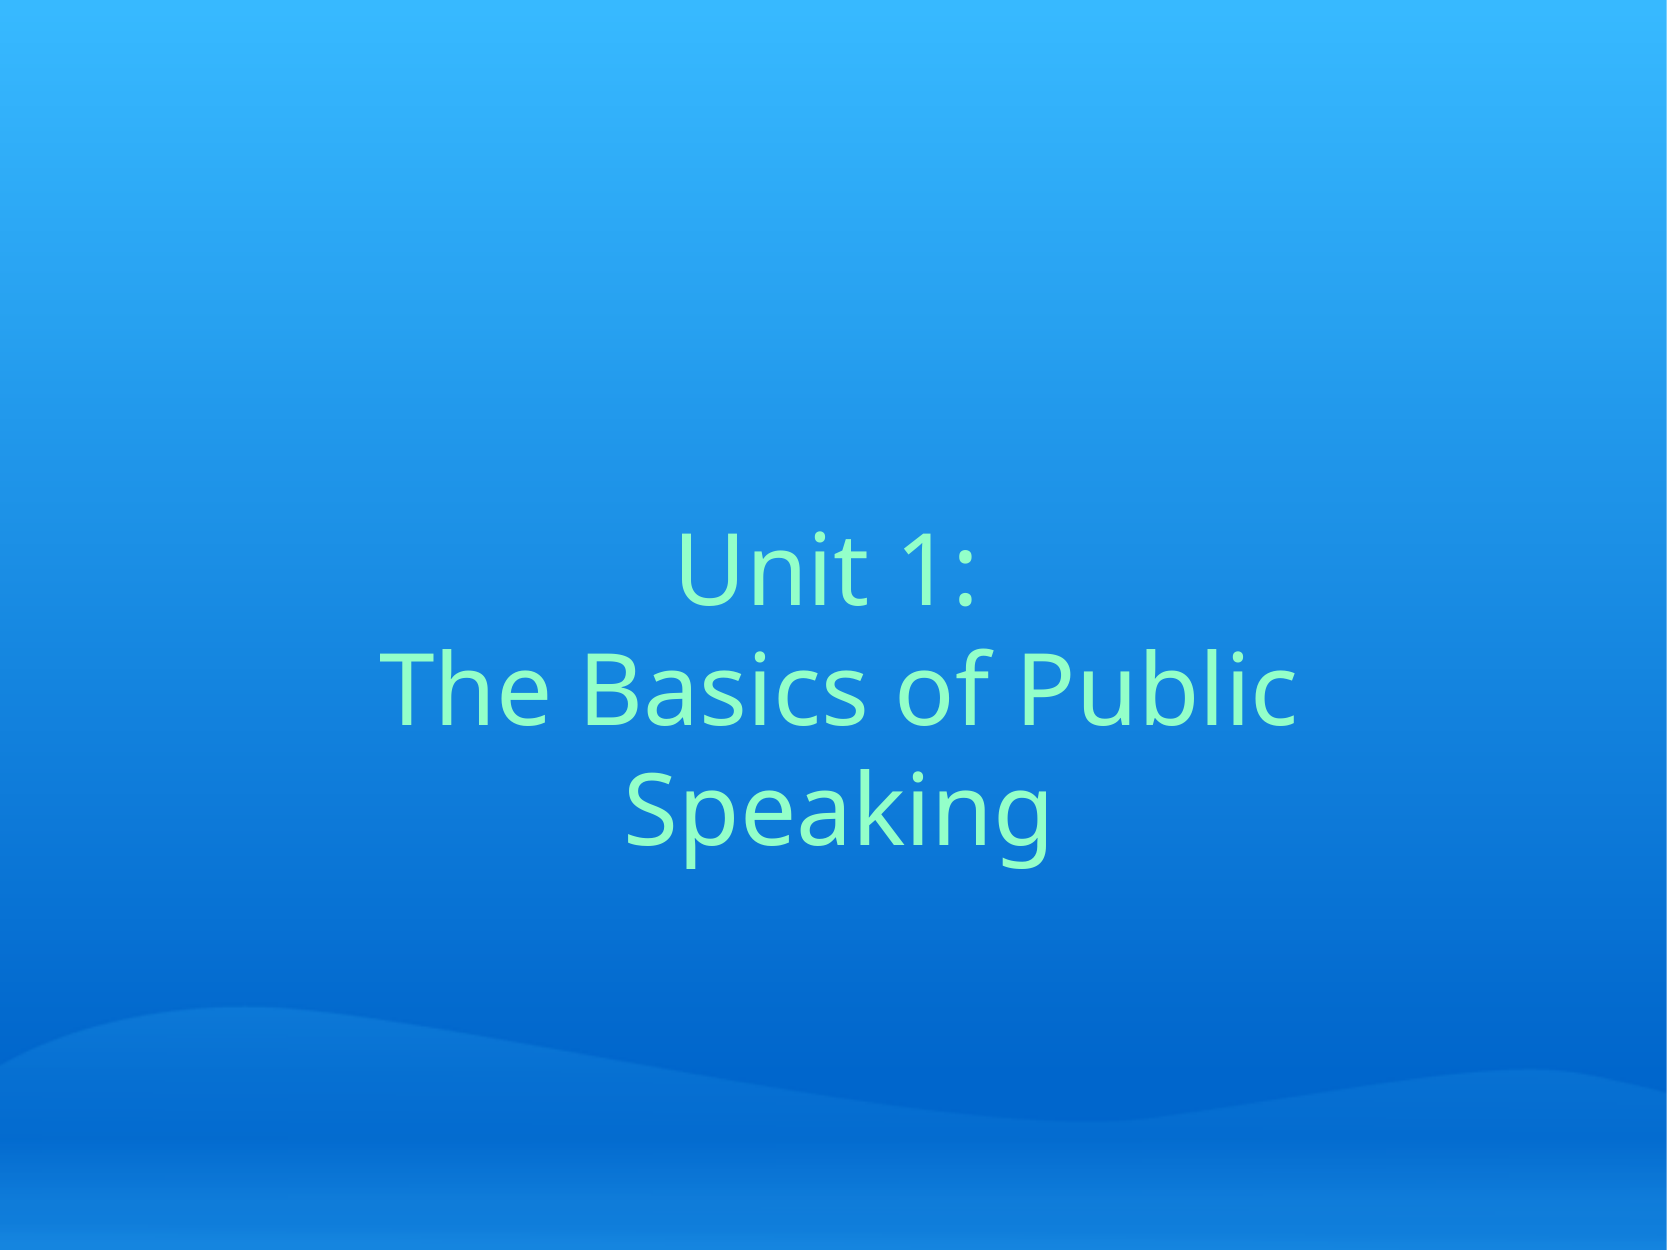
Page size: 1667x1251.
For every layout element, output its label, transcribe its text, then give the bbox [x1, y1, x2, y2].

title Unit 1: The Basics of Public Speaking [149, 499, 1530, 935]
picture [0, 0, 1667, 1250]
